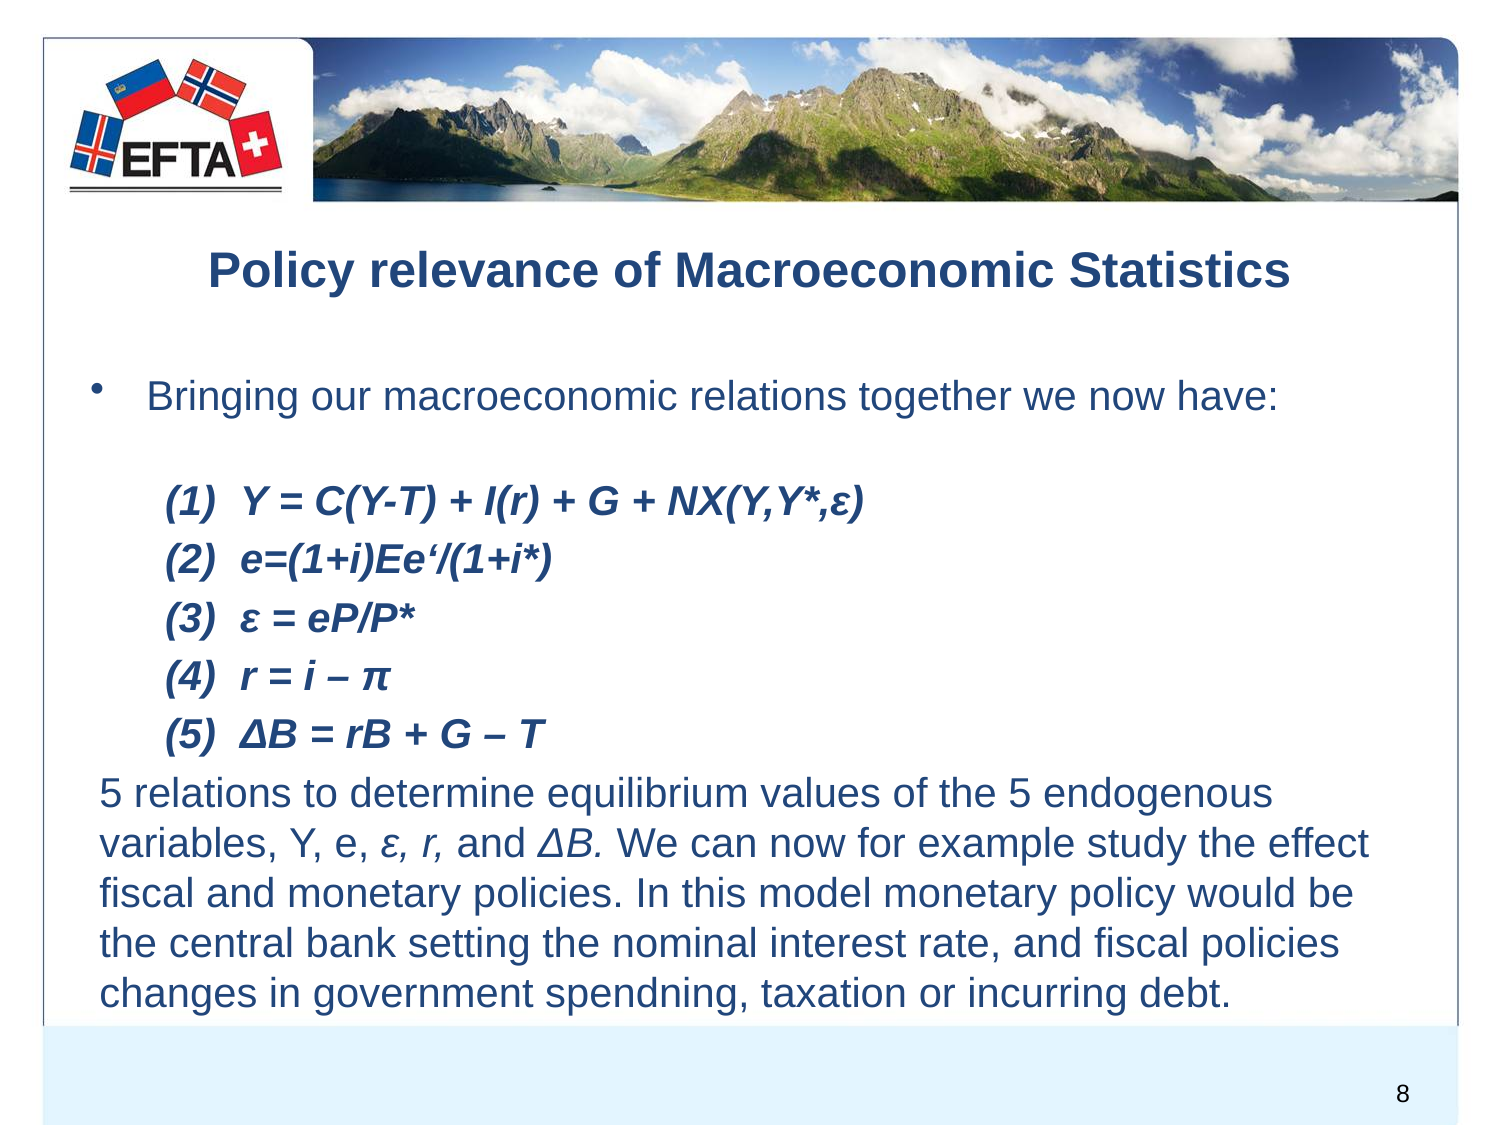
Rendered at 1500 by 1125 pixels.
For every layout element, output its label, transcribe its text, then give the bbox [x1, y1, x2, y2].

list Bringing our macroeconomic relations together we now have: Y = C(Y-T) + I(r) + G + NX(Y,Y*,ɛ) e=(1+i)Ee‘/(1+i*) ɛ = eP/P* r = i – π ΔB = rB + G – T 5 relations to determine equilibrium values of the 5 endogenous variables, Y, e, ɛ, r, and ΔB. We can now for example study the effect fiscal and monetary policies. In this model monetary policy would be the central bank setting the nominal interest rate, and fiscal policies changes in government spendning, taxation or incurring debt. [75, 362, 1425, 1035]
slide_number 8 [1074, 1070, 1425, 1125]
picture [0, 19, 1500, 1125]
title Policy relevance of Macroeconomic Statistics [75, 173, 1425, 362]
